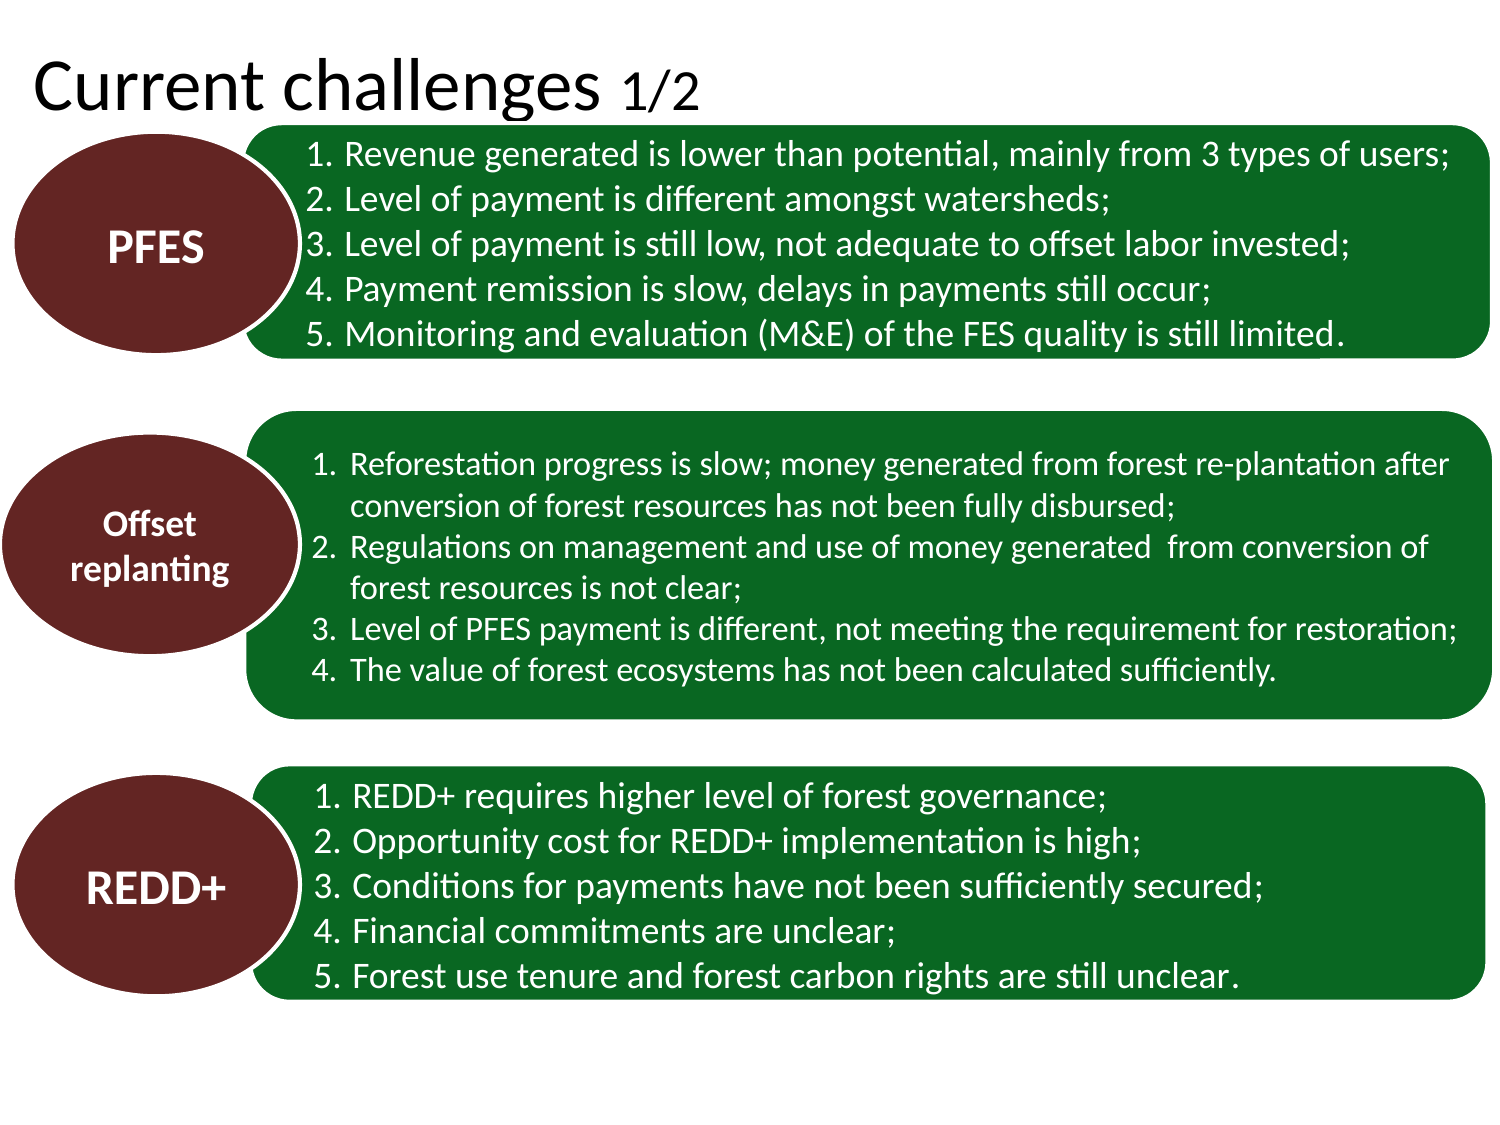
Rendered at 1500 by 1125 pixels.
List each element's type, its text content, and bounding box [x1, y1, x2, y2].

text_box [0, 122, 1495, 1002]
text_box Current challenges 1/2 [18, 27, 1500, 133]
